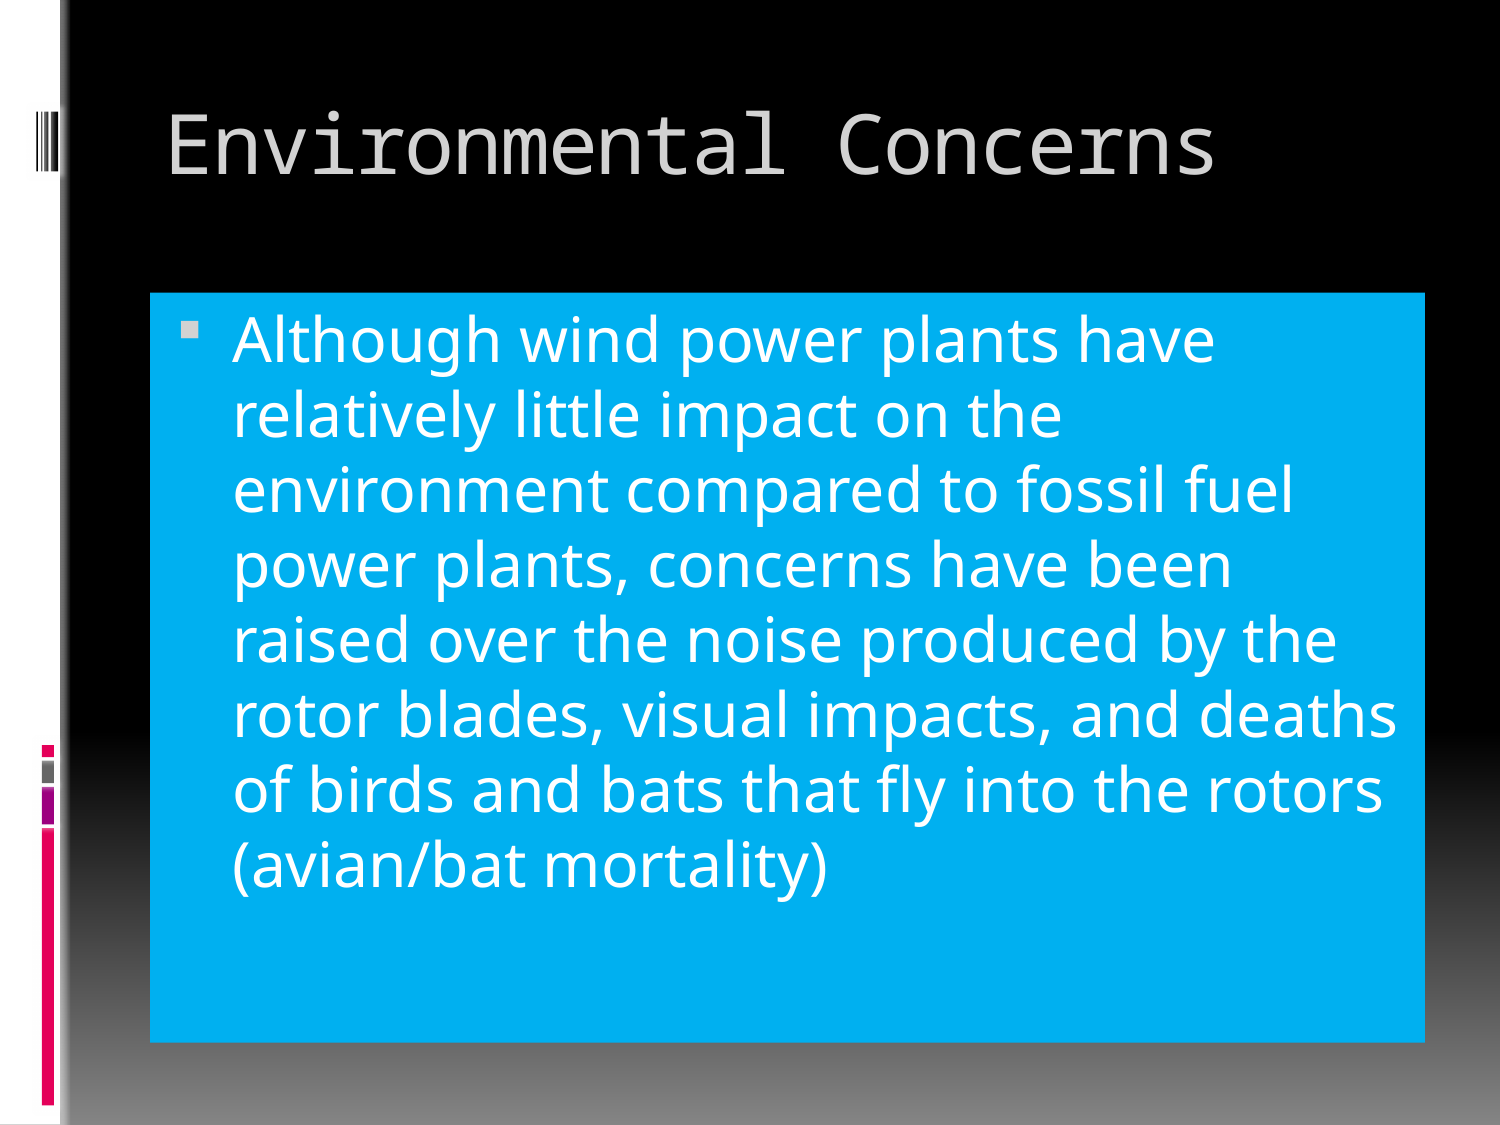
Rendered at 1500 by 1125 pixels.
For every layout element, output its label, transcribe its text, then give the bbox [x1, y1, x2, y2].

title Environmental Concerns [150, 83, 1425, 234]
list Although wind power plants have relatively little impact on the environment compared to fossil fuel power plants, concerns have been raised over the noise produced by the rotor blades, visual impacts, and deaths of birds and bats that fly into the rotors (avian/bat mortality) [150, 292, 1425, 1043]
